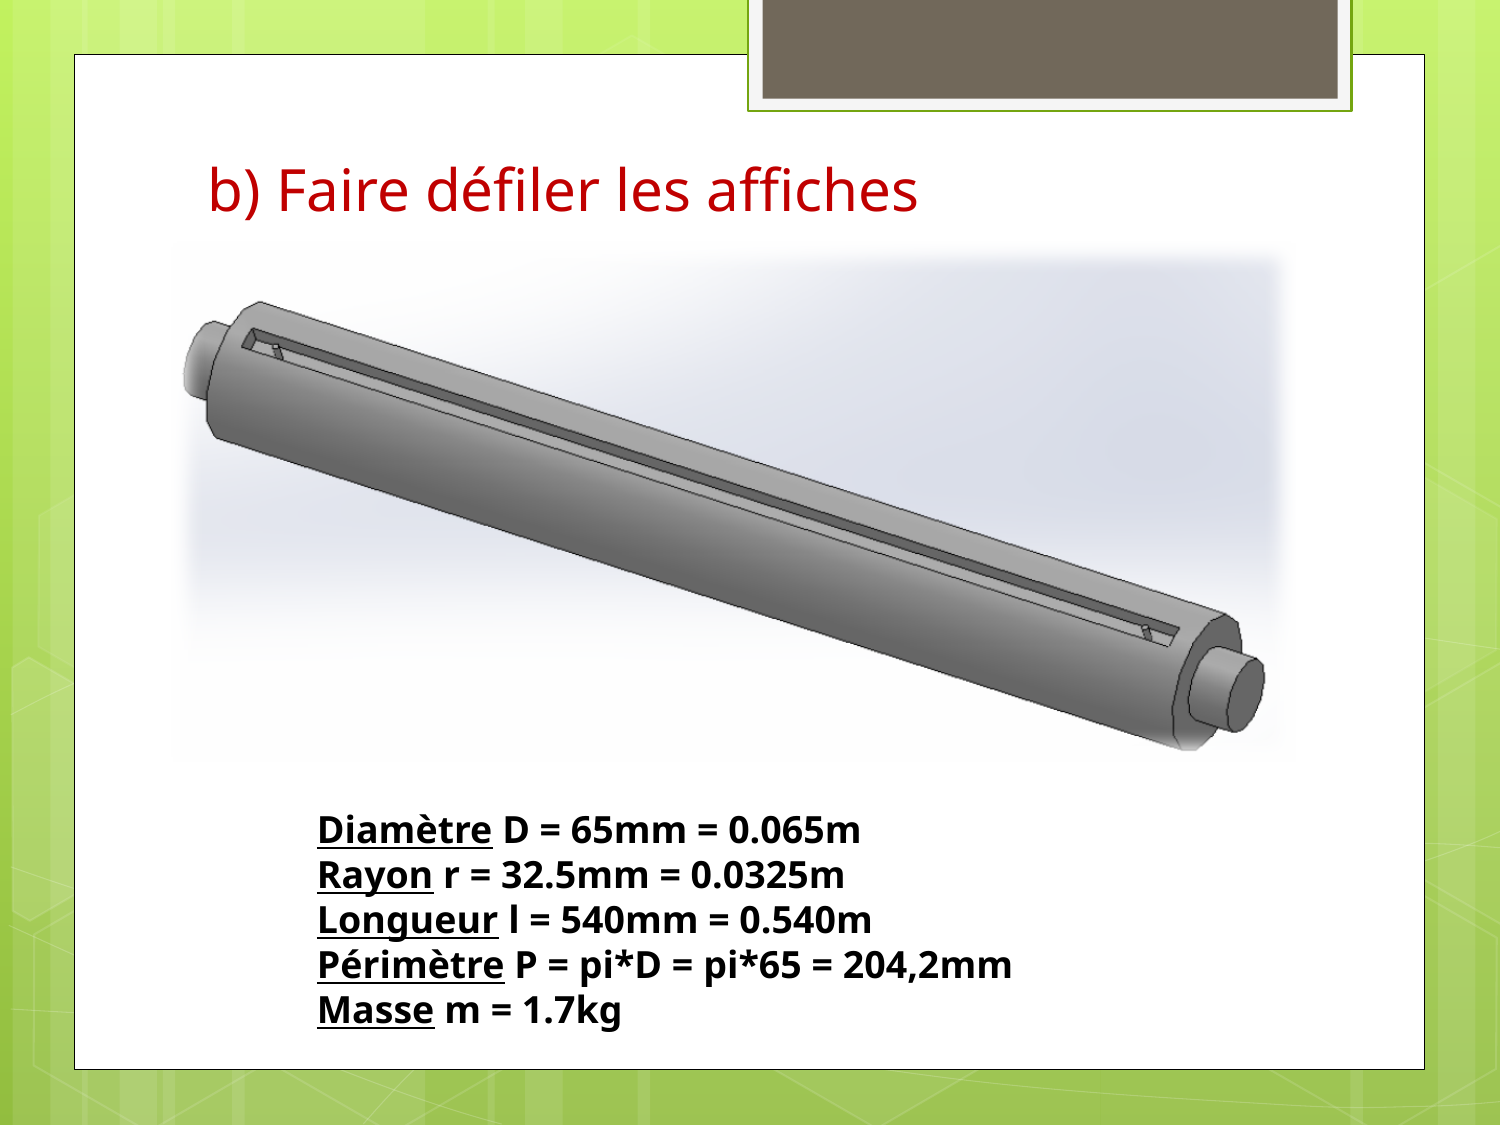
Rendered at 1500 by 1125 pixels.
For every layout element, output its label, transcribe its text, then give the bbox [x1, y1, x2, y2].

text_box Diamètre D = 65mm = 0.065m Rayon r = 32.5mm = 0.0325m Longueur l = 540mm = 0.540m Périmètre P = pi*D = pi*65 = 204,2mm Masse m = 1.7kg [302, 798, 1029, 1084]
picture [170, 241, 1296, 762]
title b) Faire défiler les affiches [192, 42, 1346, 231]
